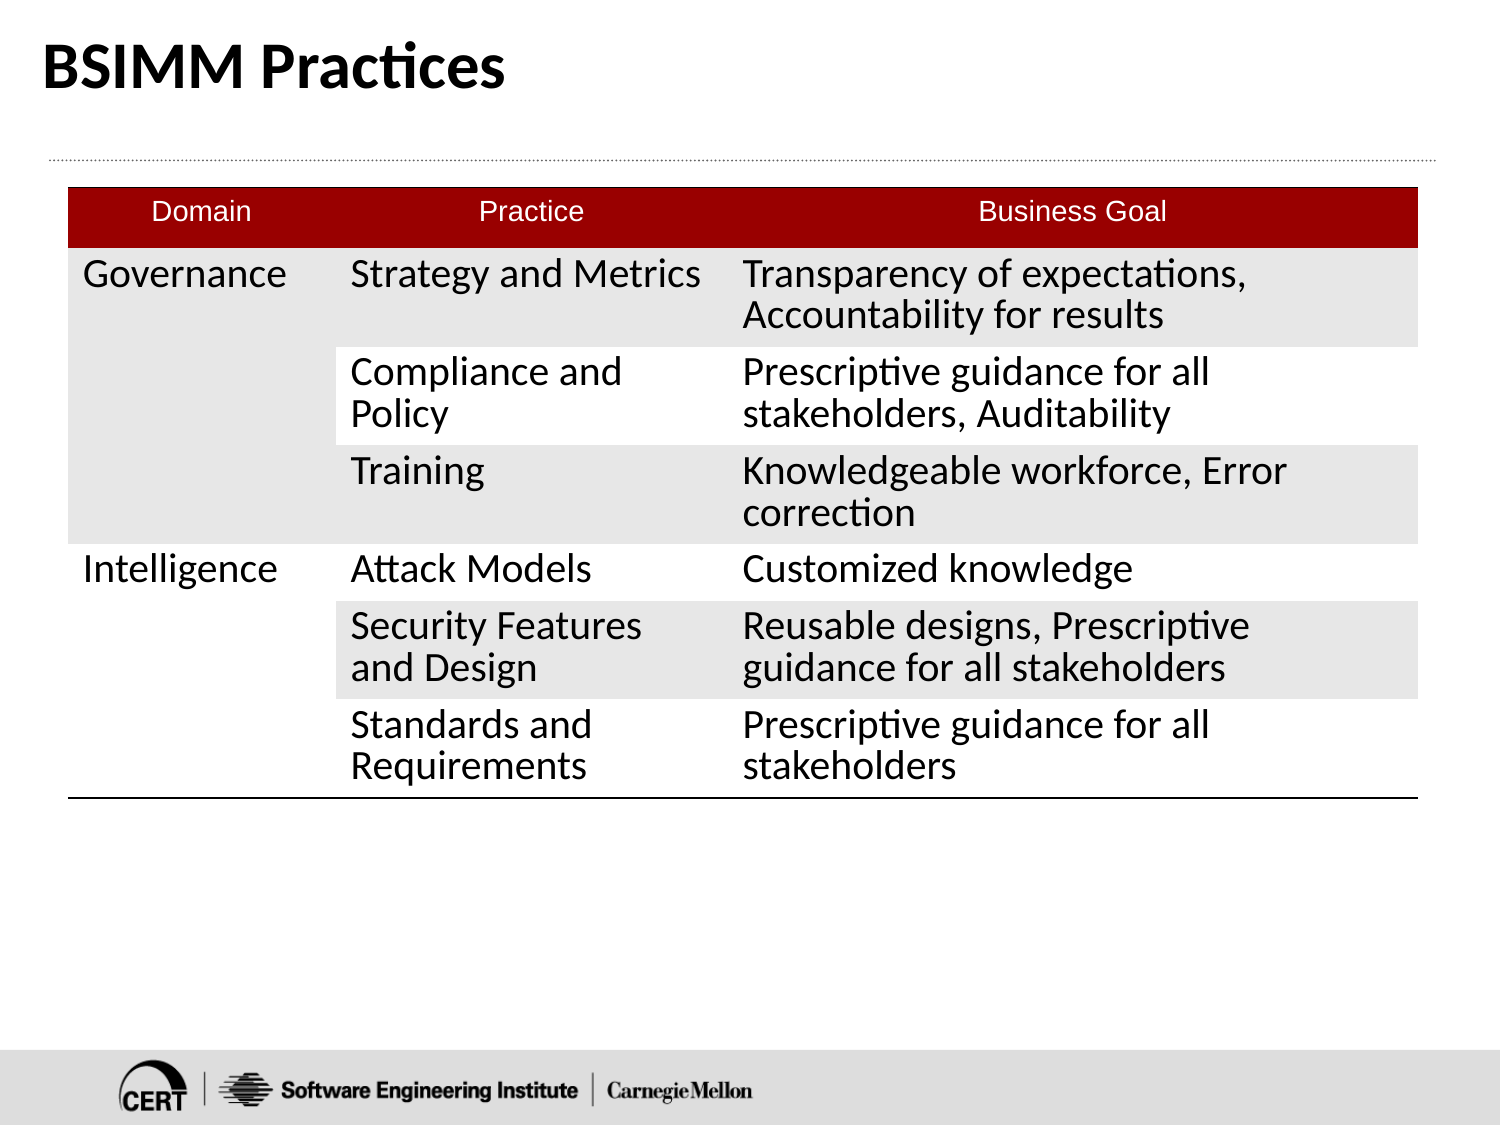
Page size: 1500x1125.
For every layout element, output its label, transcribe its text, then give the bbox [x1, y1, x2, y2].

table_cell Training [336, 445, 728, 544]
table_cell Standards and Requirements [336, 699, 728, 797]
table_cell Strategy and Metrics [336, 248, 728, 347]
table_cell Transparency of expectations, Accountability for results [728, 248, 1418, 347]
table_cell Compliance and Policy [336, 347, 728, 445]
table_cell Intelligence [68, 544, 336, 797]
table_cell Governance [68, 248, 336, 544]
table_cell Prescriptive guidance for all stakeholders [728, 699, 1418, 797]
table_cell Customized knowledge [728, 544, 1418, 601]
table_header Business Goal [728, 188, 1418, 248]
table_cell Reusable designs, Prescriptive guidance for all stakeholders [728, 601, 1418, 699]
table_cell Attack Models [336, 544, 728, 601]
table_cell Knowledgeable workforce, Error correction [728, 445, 1418, 544]
table_header Domain [68, 188, 336, 248]
table_cell Prescriptive guidance for all stakeholders, Auditability [728, 347, 1418, 445]
title BSIMM Practices [42, 37, 1434, 155]
table_cell Security Features and Design [336, 601, 728, 699]
picture [102, 1056, 765, 1117]
table_header Practice [336, 188, 728, 248]
